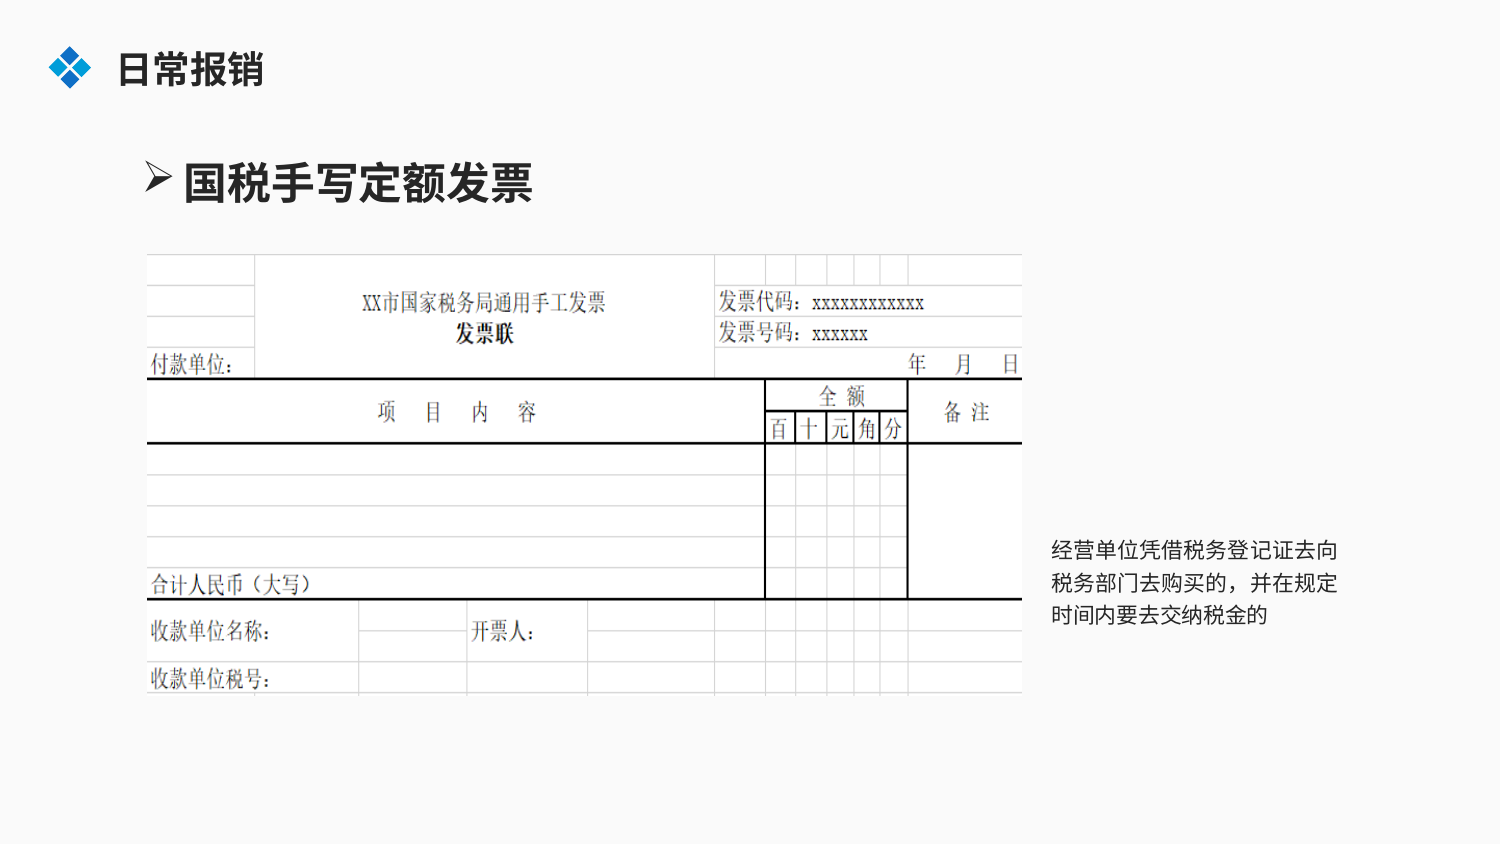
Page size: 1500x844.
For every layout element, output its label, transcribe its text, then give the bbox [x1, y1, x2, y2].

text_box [55, 52, 85, 83]
text_box 日常报销 [100, 38, 735, 99]
text_box 经营单位凭借税务登记证去向税务部门去购买的，并在规定时间内要去交纳税金的 [1036, 522, 1353, 636]
picture [147, 254, 1022, 696]
text_box 国税手写定额发票 [126, 148, 645, 216]
